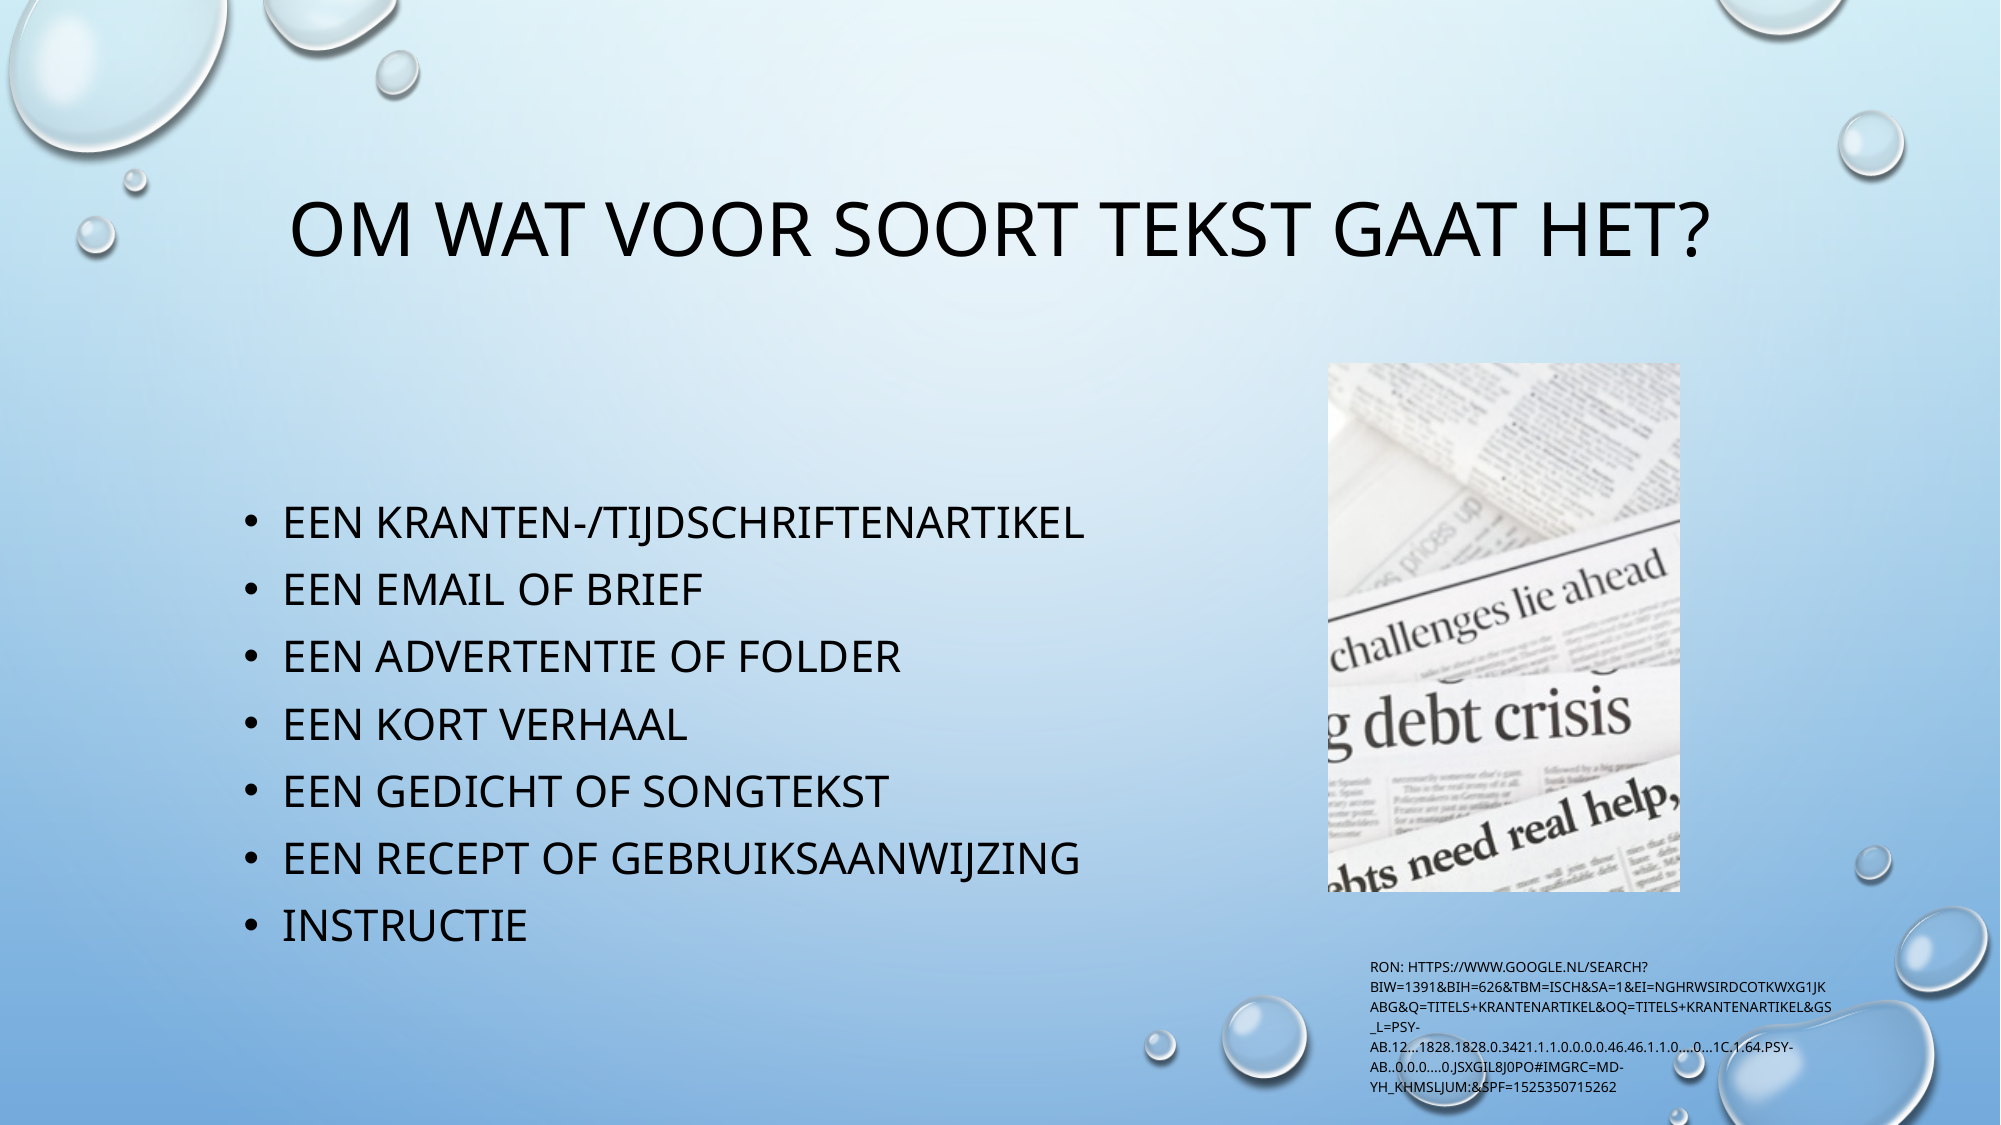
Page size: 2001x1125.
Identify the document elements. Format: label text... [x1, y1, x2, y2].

picture [0, 0, 2000, 1125]
title Om wat voor soort tekst gaat het? [149, 101, 1851, 364]
list een kranten-/tijdschriftenartikel een email of brief een advertentie of folder een kort verhaal een gedicht of songtekst een recept of gebruiksaanwijzing Instructie ron: https://www.google.nl/search?biw=1391&bih=626&tbm=isch&sa=1&ei=NgHrWsirDcOtkwXg1JKABg&q=titels+krantenartikel&oq=titels+krantenartikel&gs_l=psy-ab.12...1828.1828.0.3421.1.1.0.0.0.0.46.46.1.1.0....0...1c.1.64.psy-ab..0.0.0....0.JsxGIl8j0Po#imgrc=mD-yh_khMSLjuM:&spf=1525350715262 [149, 388, 1850, 1125]
